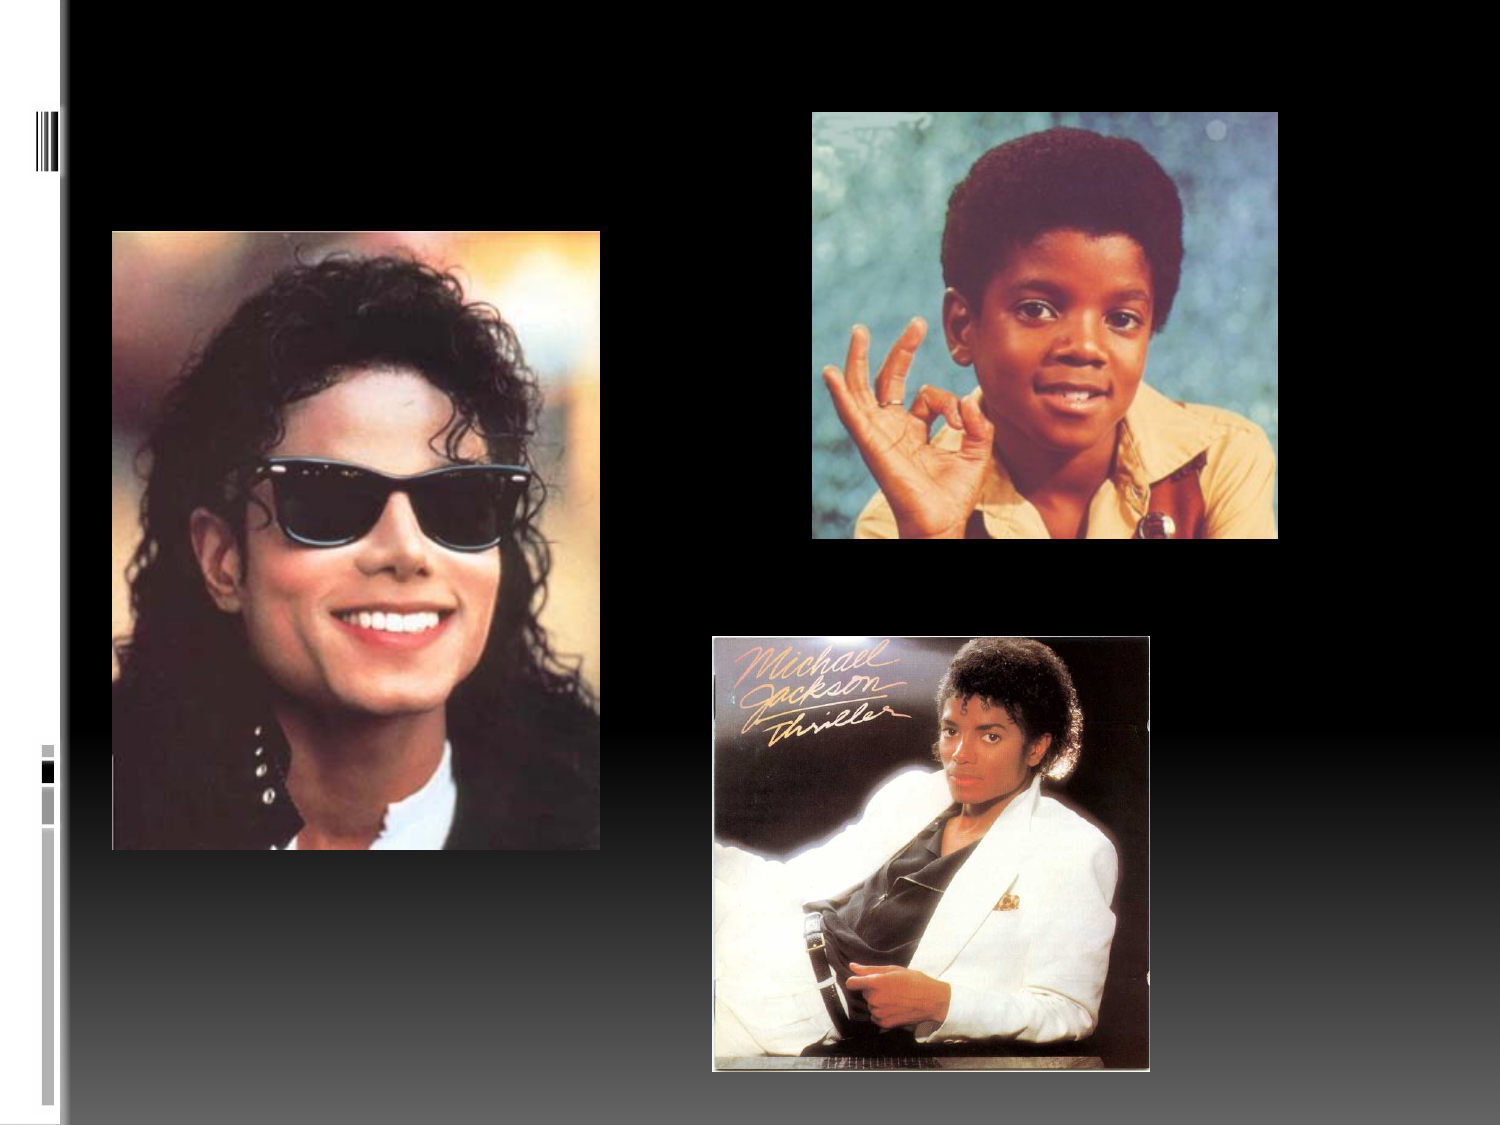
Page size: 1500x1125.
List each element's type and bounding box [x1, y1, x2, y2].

picture [811, 111, 1278, 539]
picture [711, 636, 1151, 1072]
picture [112, 231, 601, 850]
